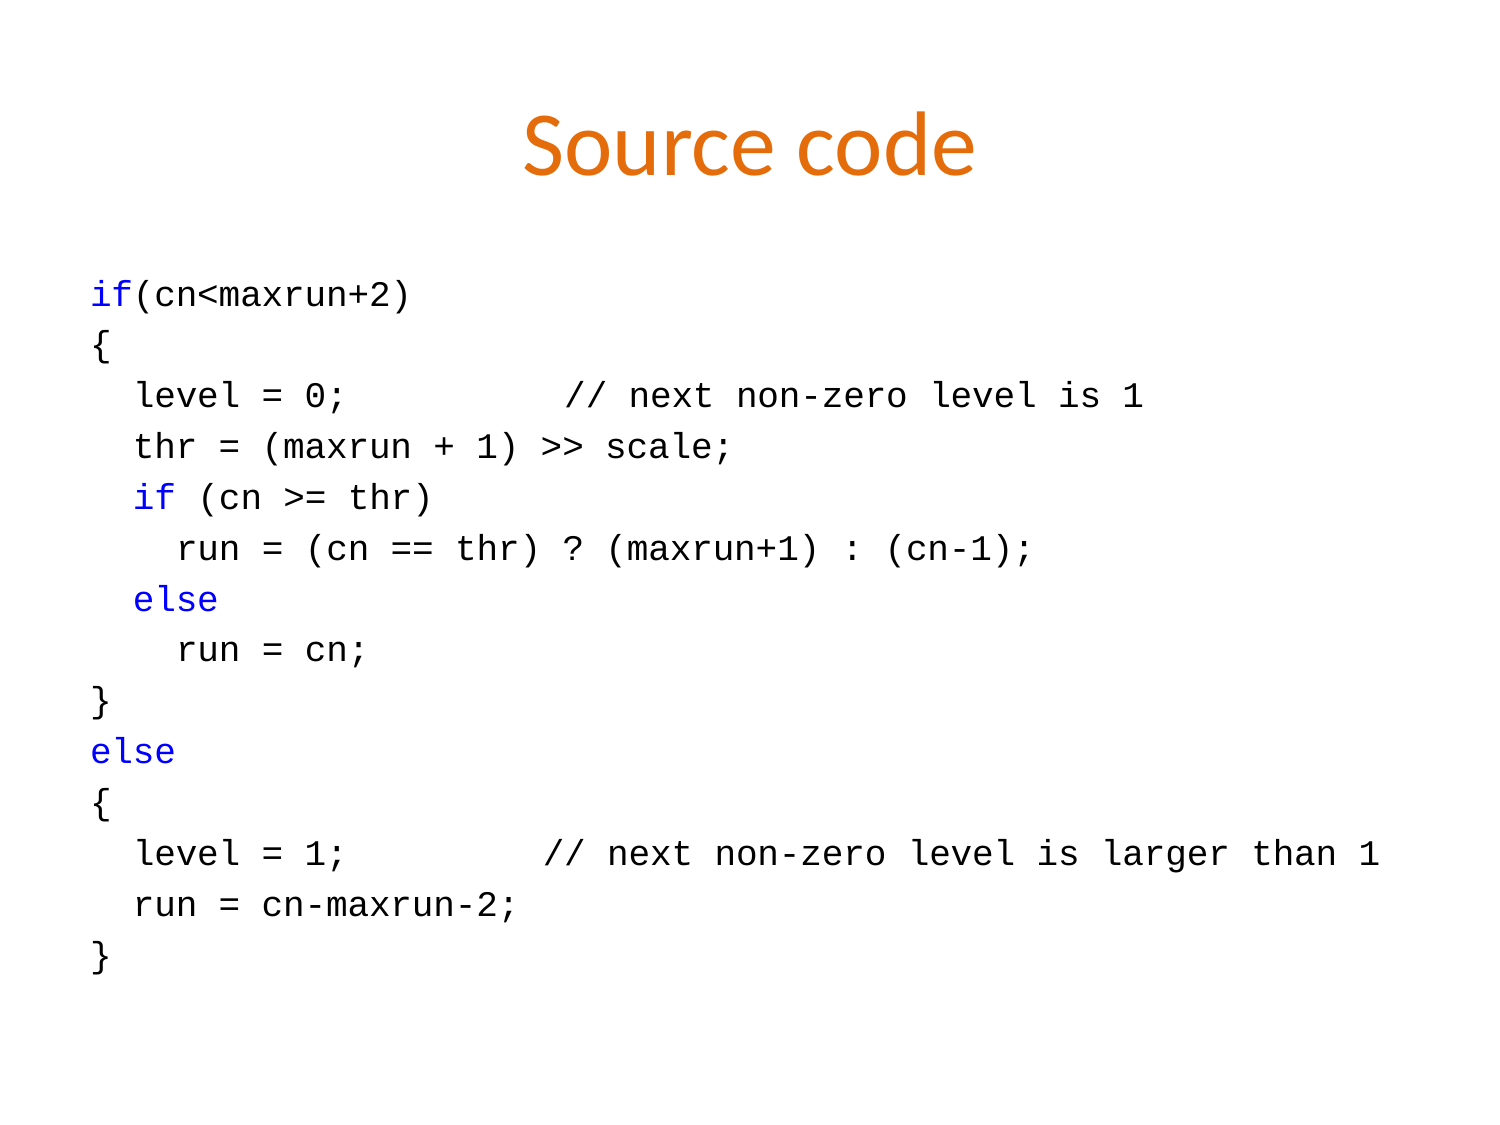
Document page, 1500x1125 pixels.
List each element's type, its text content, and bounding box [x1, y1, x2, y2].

title Source code [75, 45, 1425, 233]
list if(cn<maxrun+2) { level = 0; // next non-zero level is 1 thr = (maxrun + 1) >> scale; if (cn >= thr) run = (cn == thr) ? (maxrun+1) : (cn-1); else run = cn; } else { level = 1; // next non-zero level is larger than 1 run = cn-maxrun-2; } [75, 262, 1425, 1005]
